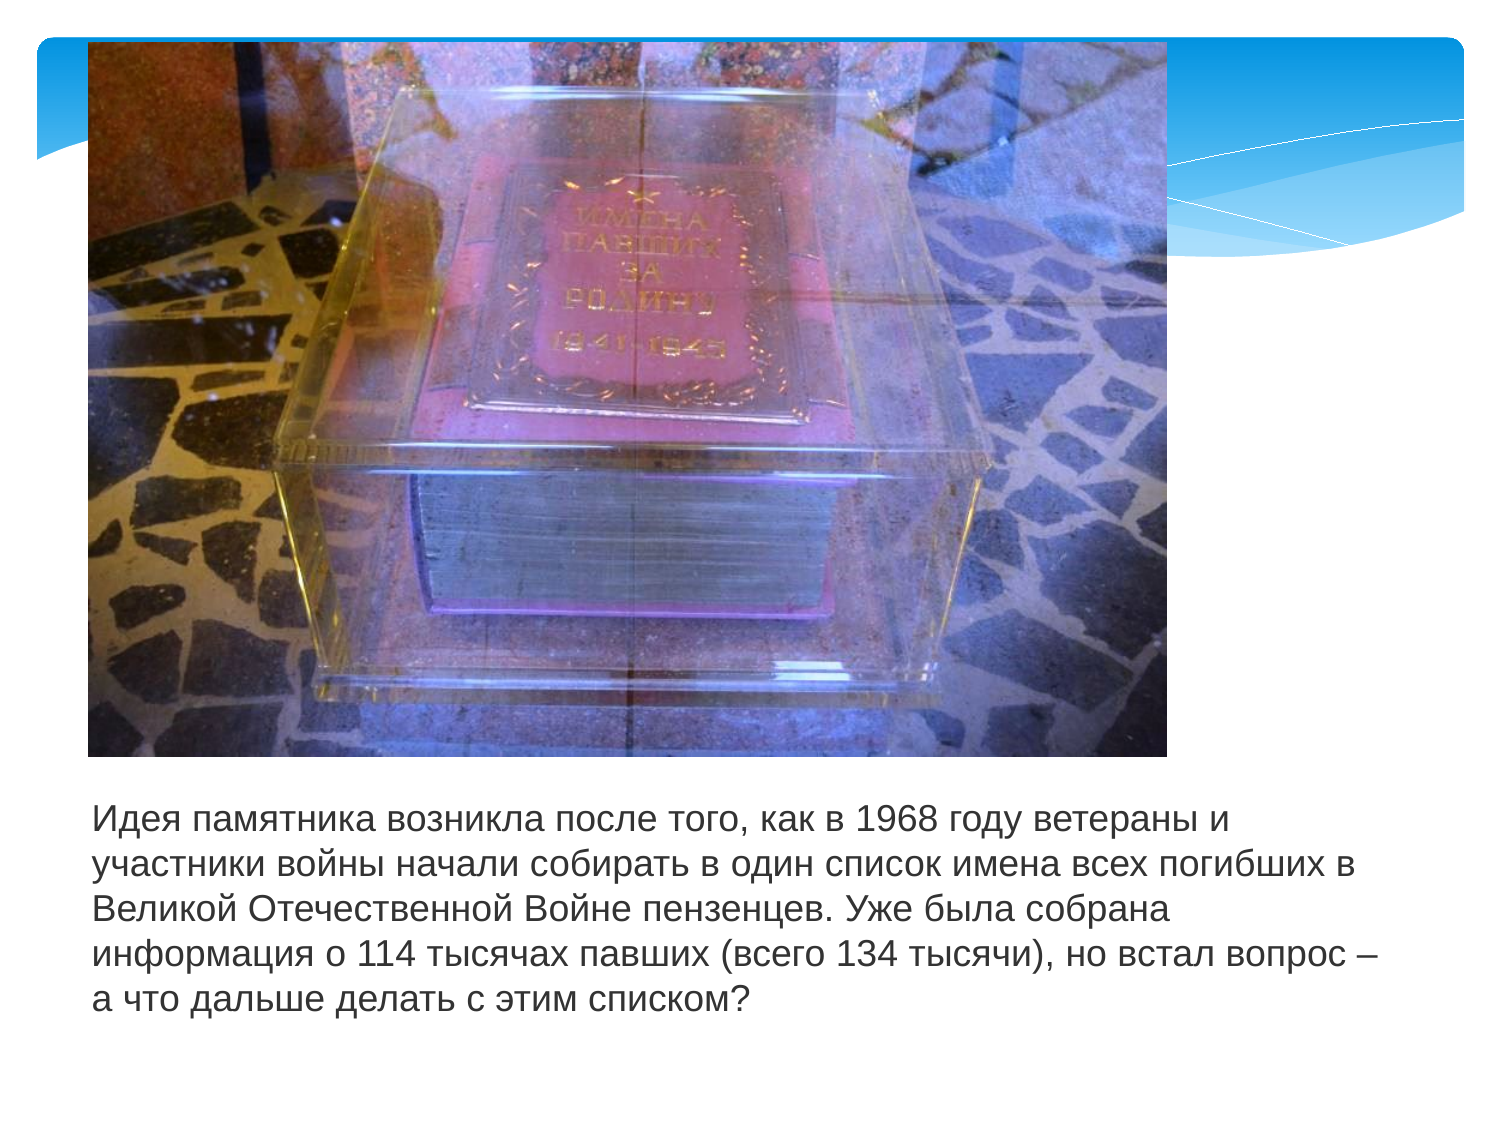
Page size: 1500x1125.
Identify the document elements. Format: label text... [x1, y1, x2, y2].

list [88, 42, 1167, 757]
list Идея памятника возникла после того, как в 1968 году ветераны и участники войны начали собирать в один список имена всех погибших в Великой Отечественной Войне пензенцев. Уже была собрана информация о 114 тысячах павших (всего 134 тысячи), но встал вопрос – а что дальше делать с этим списком? [76, 786, 1400, 1071]
